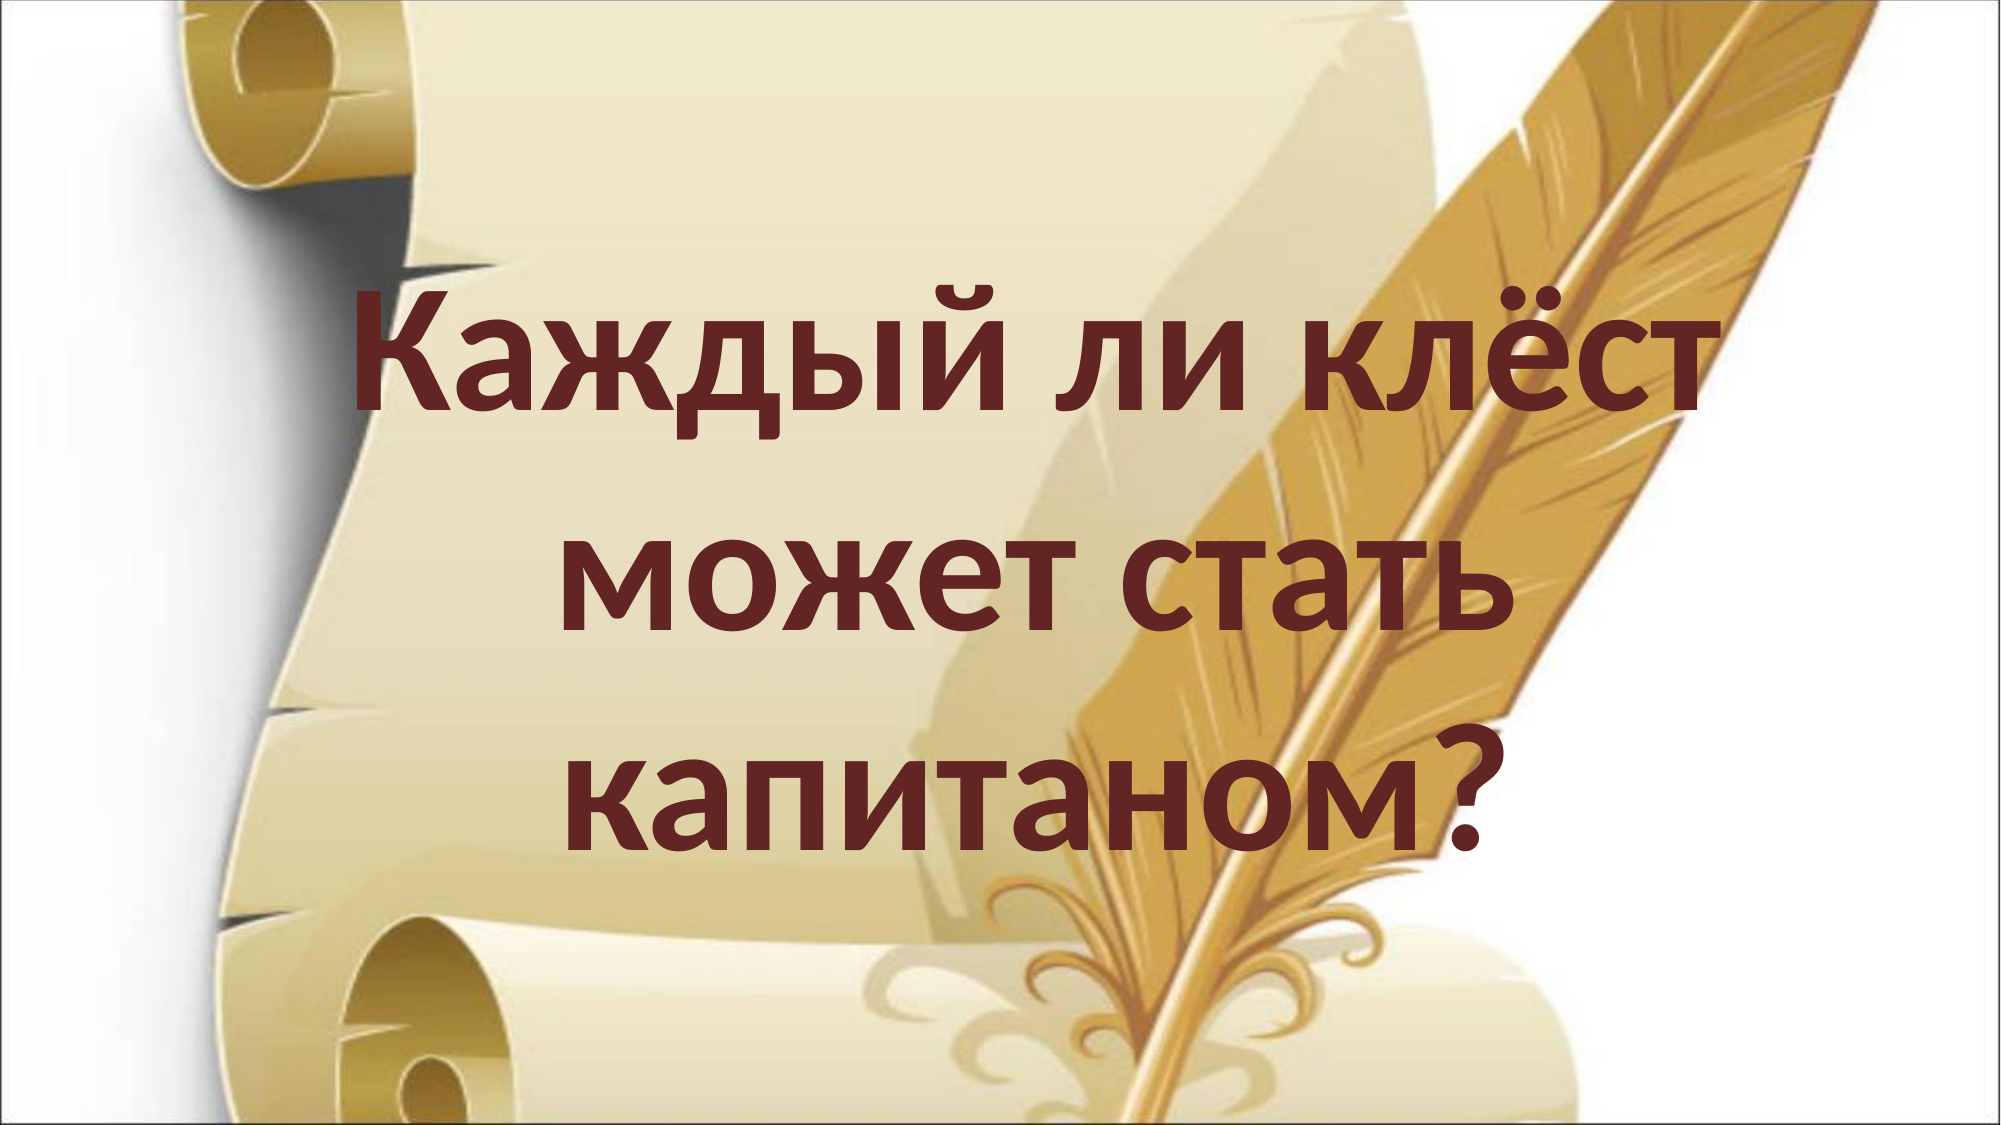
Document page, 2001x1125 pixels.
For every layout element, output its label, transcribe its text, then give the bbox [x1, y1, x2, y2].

list Каждый ли клёст может стать капитаном? [135, 219, 1936, 1084]
picture [0, 0, 2001, 1125]
